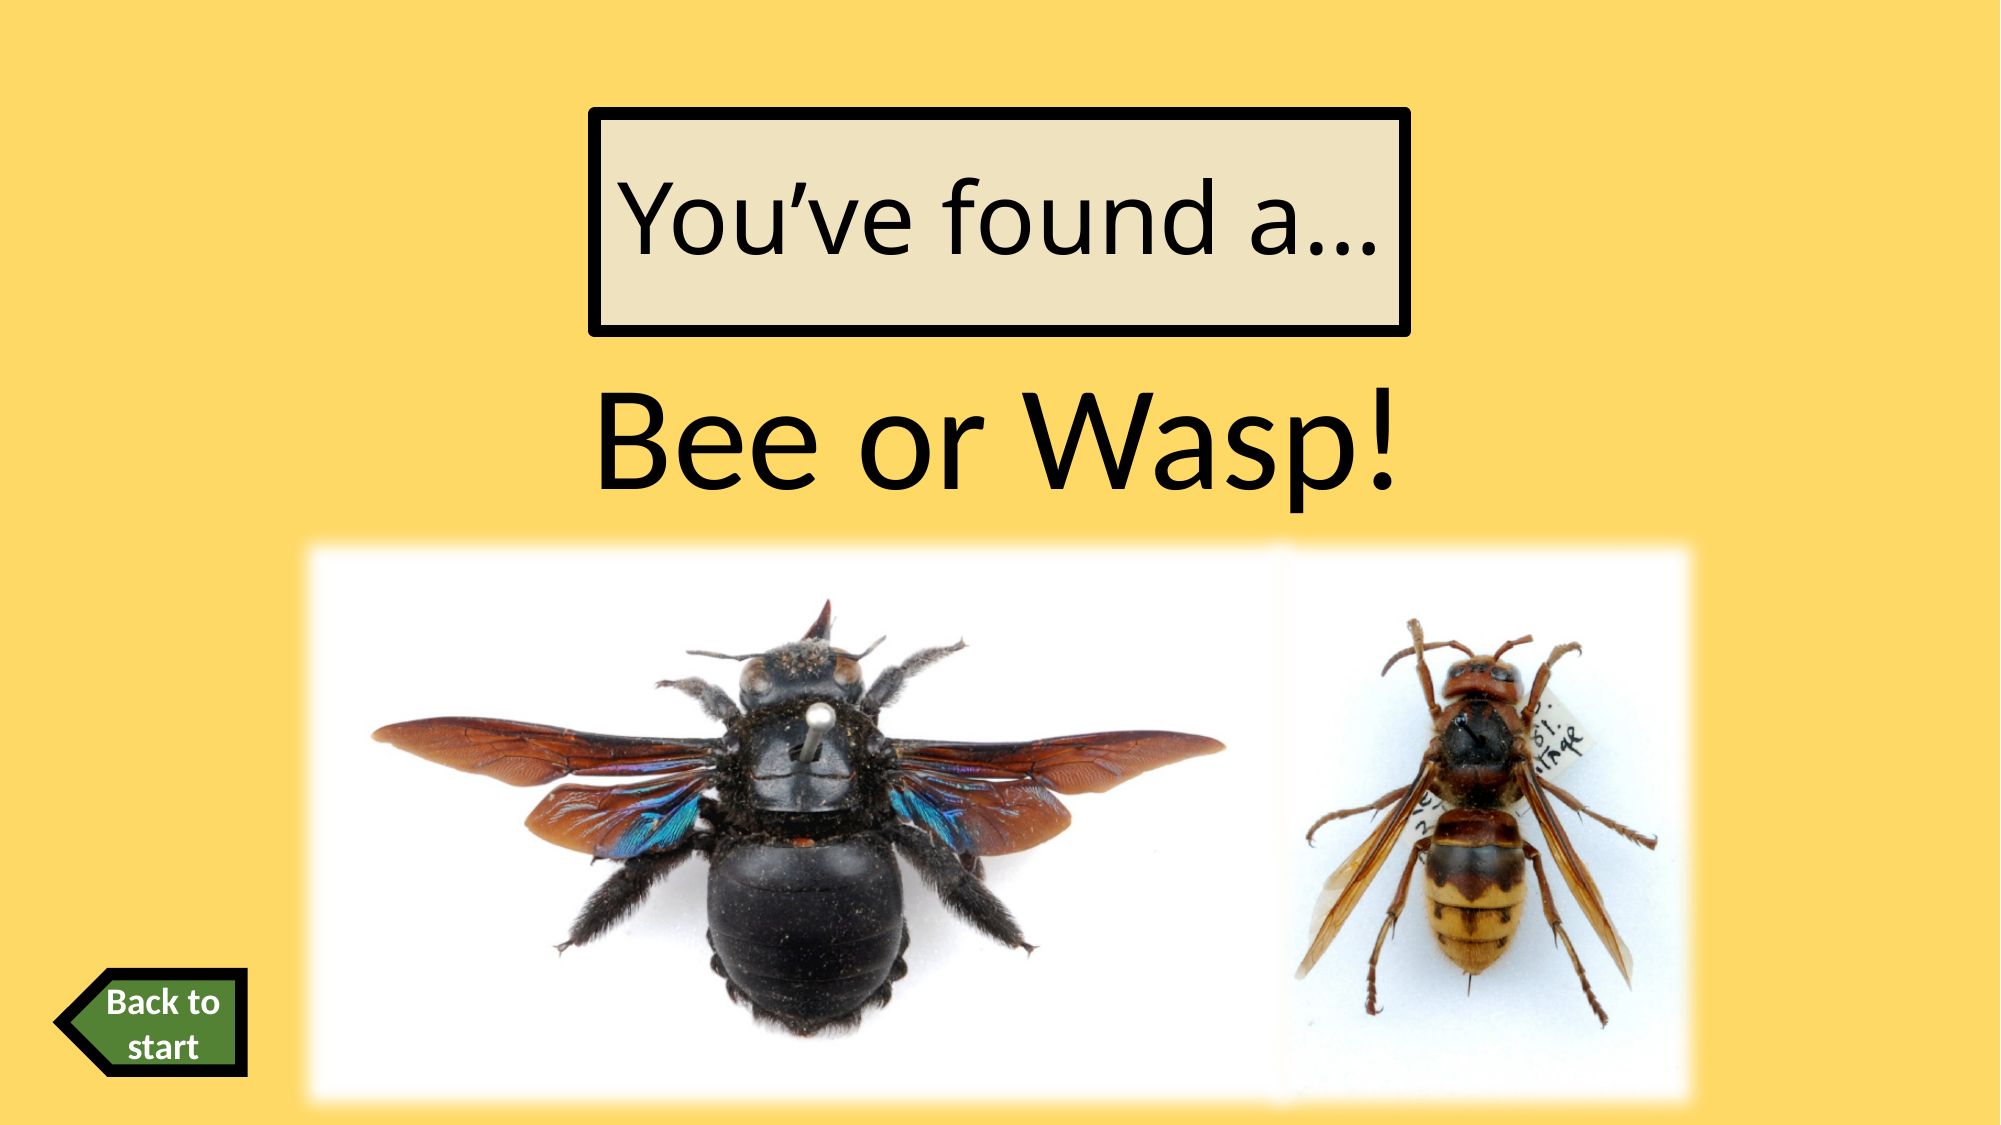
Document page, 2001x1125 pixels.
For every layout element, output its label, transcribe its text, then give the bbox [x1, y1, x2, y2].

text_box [290, 527, 1710, 1122]
title You’ve found a… [594, 113, 1406, 331]
text_box Bee or Wasp! [392, 332, 1608, 527]
text_box Back to start [60, 973, 243, 1072]
